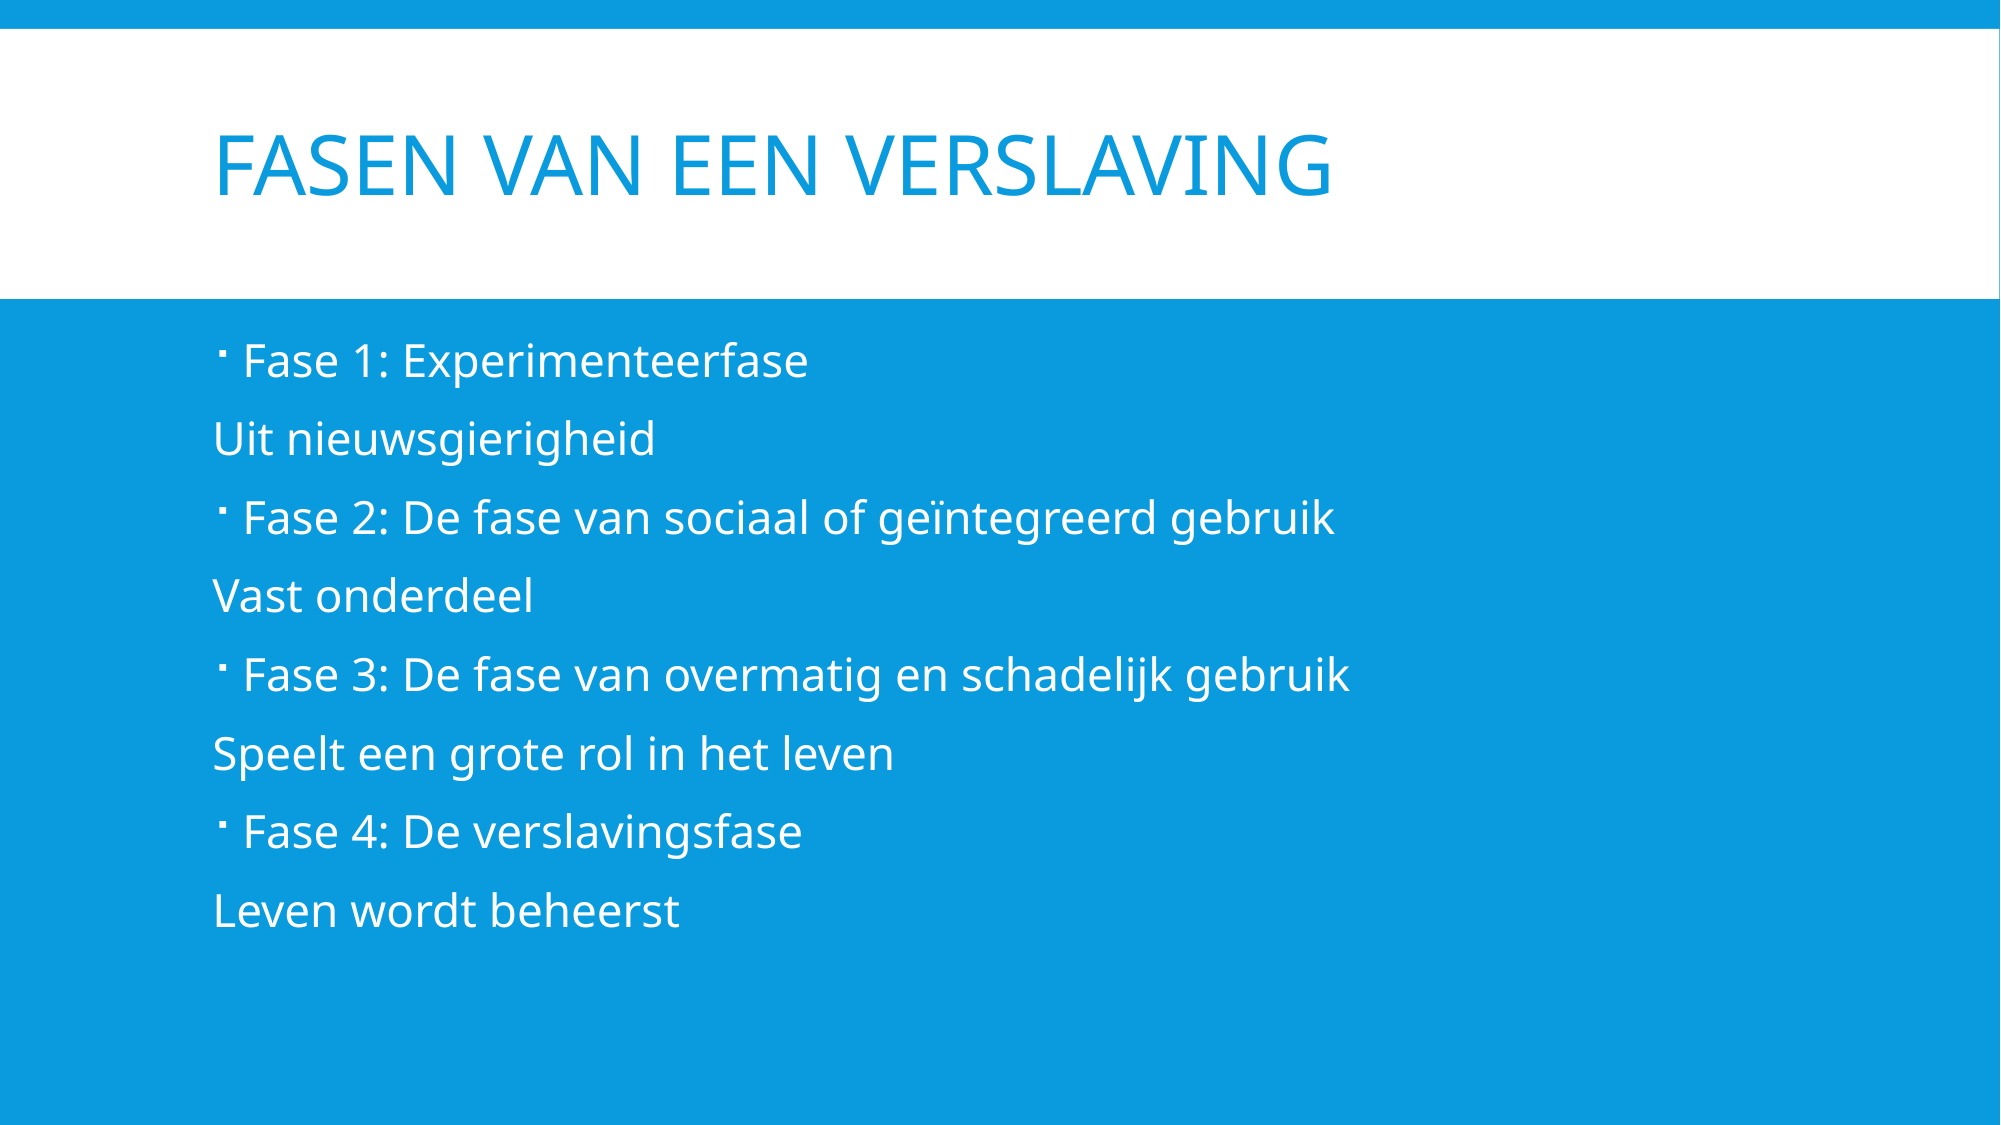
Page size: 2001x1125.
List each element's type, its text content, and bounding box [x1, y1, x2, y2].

list Fase 1: Experimenteerfase Uit nieuwsgierigheid Fase 2: De fase van sociaal of geïntegreerd gebruik Vast onderdeel Fase 3: De fase van overmatig en schadelijk gebruik Speelt een grote rol in het leven Fase 4: De verslavingsfase Leven wordt beheerst [197, 329, 1803, 1020]
title Fasen van een verslaving [197, 46, 1803, 295]
